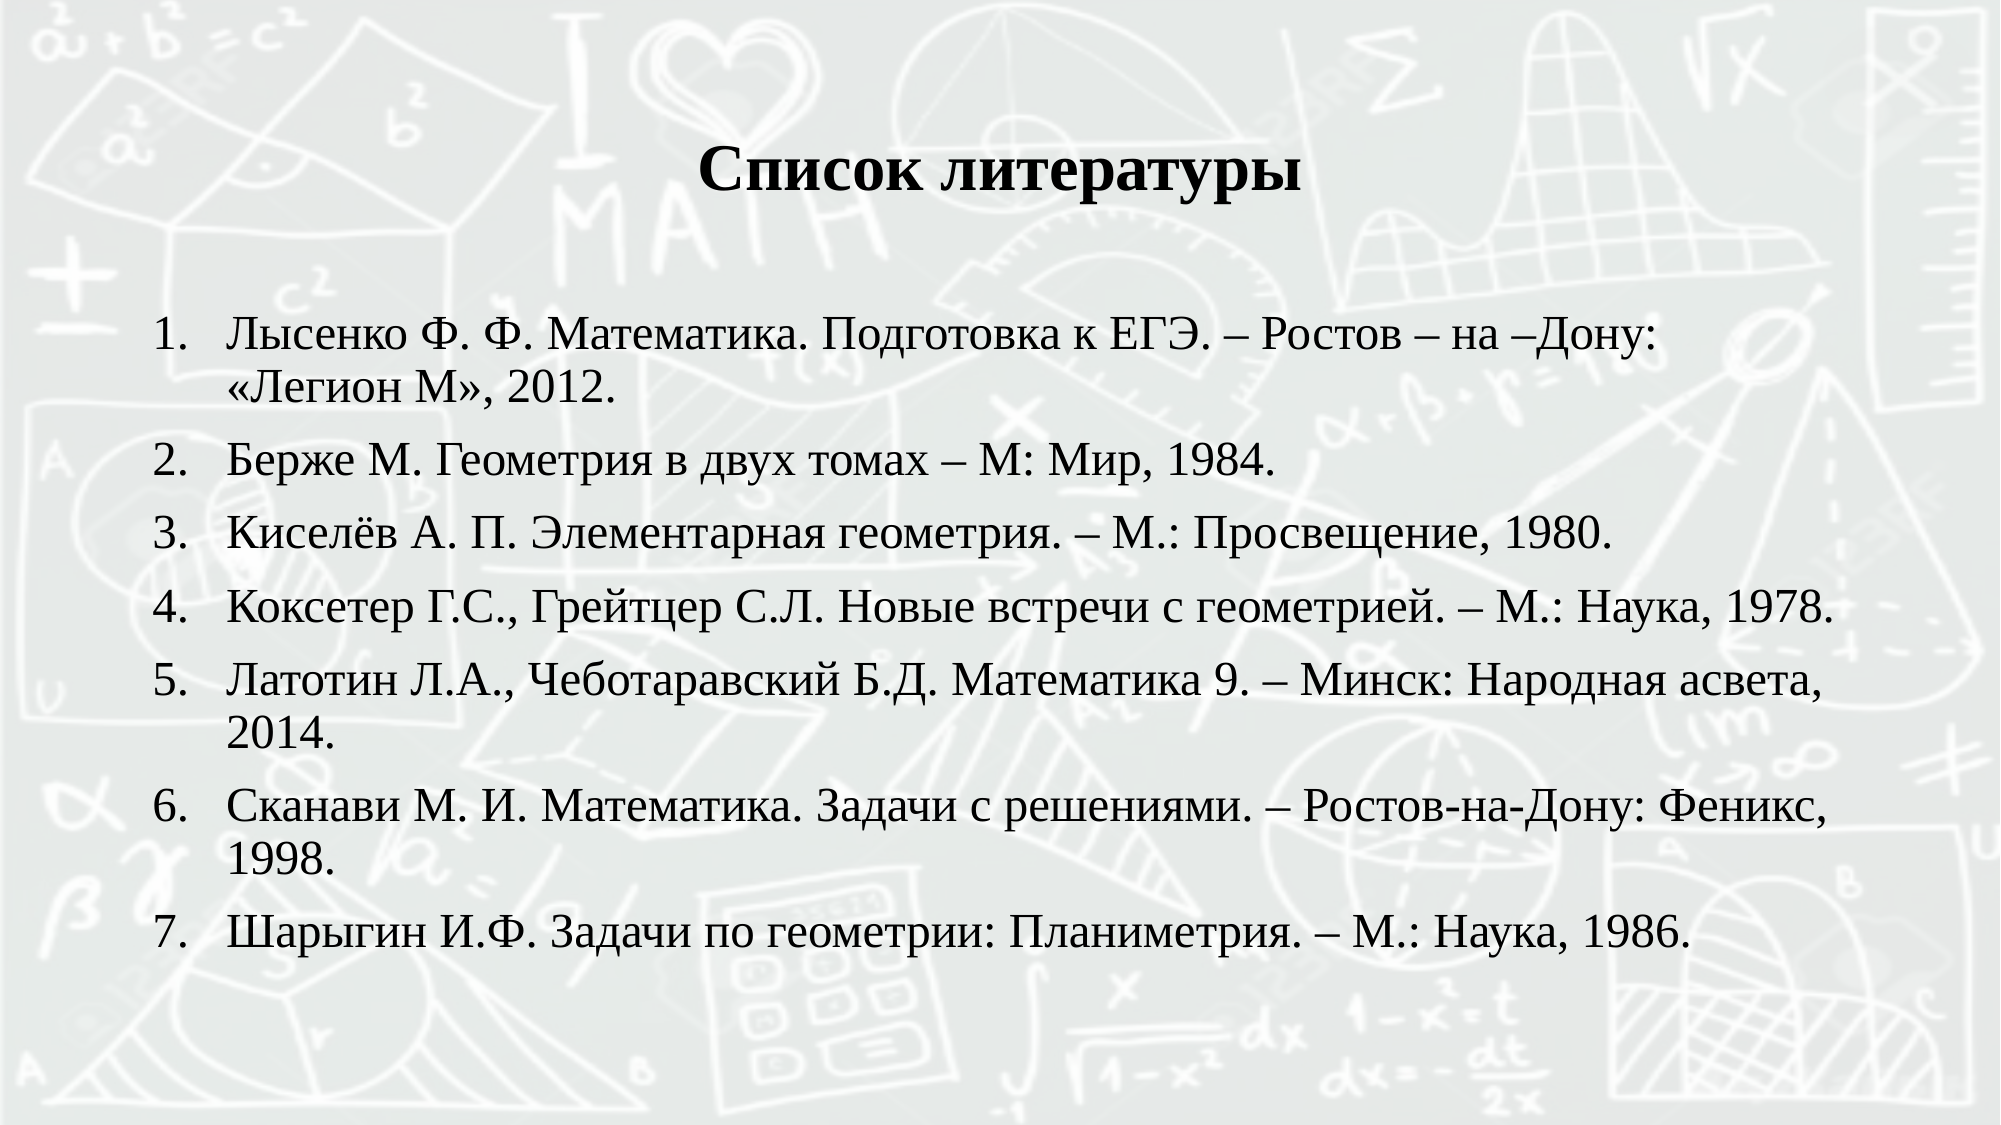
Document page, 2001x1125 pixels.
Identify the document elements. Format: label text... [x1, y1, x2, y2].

list Лысенко Ф. Ф. Математика. Подготовка к ЕГЭ. – Ростов – на –Дону: «Легион М», 2012. Берже М. Геометрия в двух томах – М: Мир, 1984. Киселёв А. П. Элементарная геометрия. – М.: Просвещение, 1980. Коксетер Г.С., Грейтцер С.Л. Новые встречи с геометрией. – М.: Наука, 1978. Латотин Л.А., Чеботаравский Б.Д. Математика 9. – Минск: Народная асвета, 2014. Сканави М. И. Математика. Задачи с решениями. – Ростов-на-Дону: Феникс, 1998. Шарыгин И.Ф. Задачи по геометрии: Планиметрия. – М.: Наука, 1986. [137, 299, 1863, 1014]
title Список литературы [137, 59, 1863, 278]
